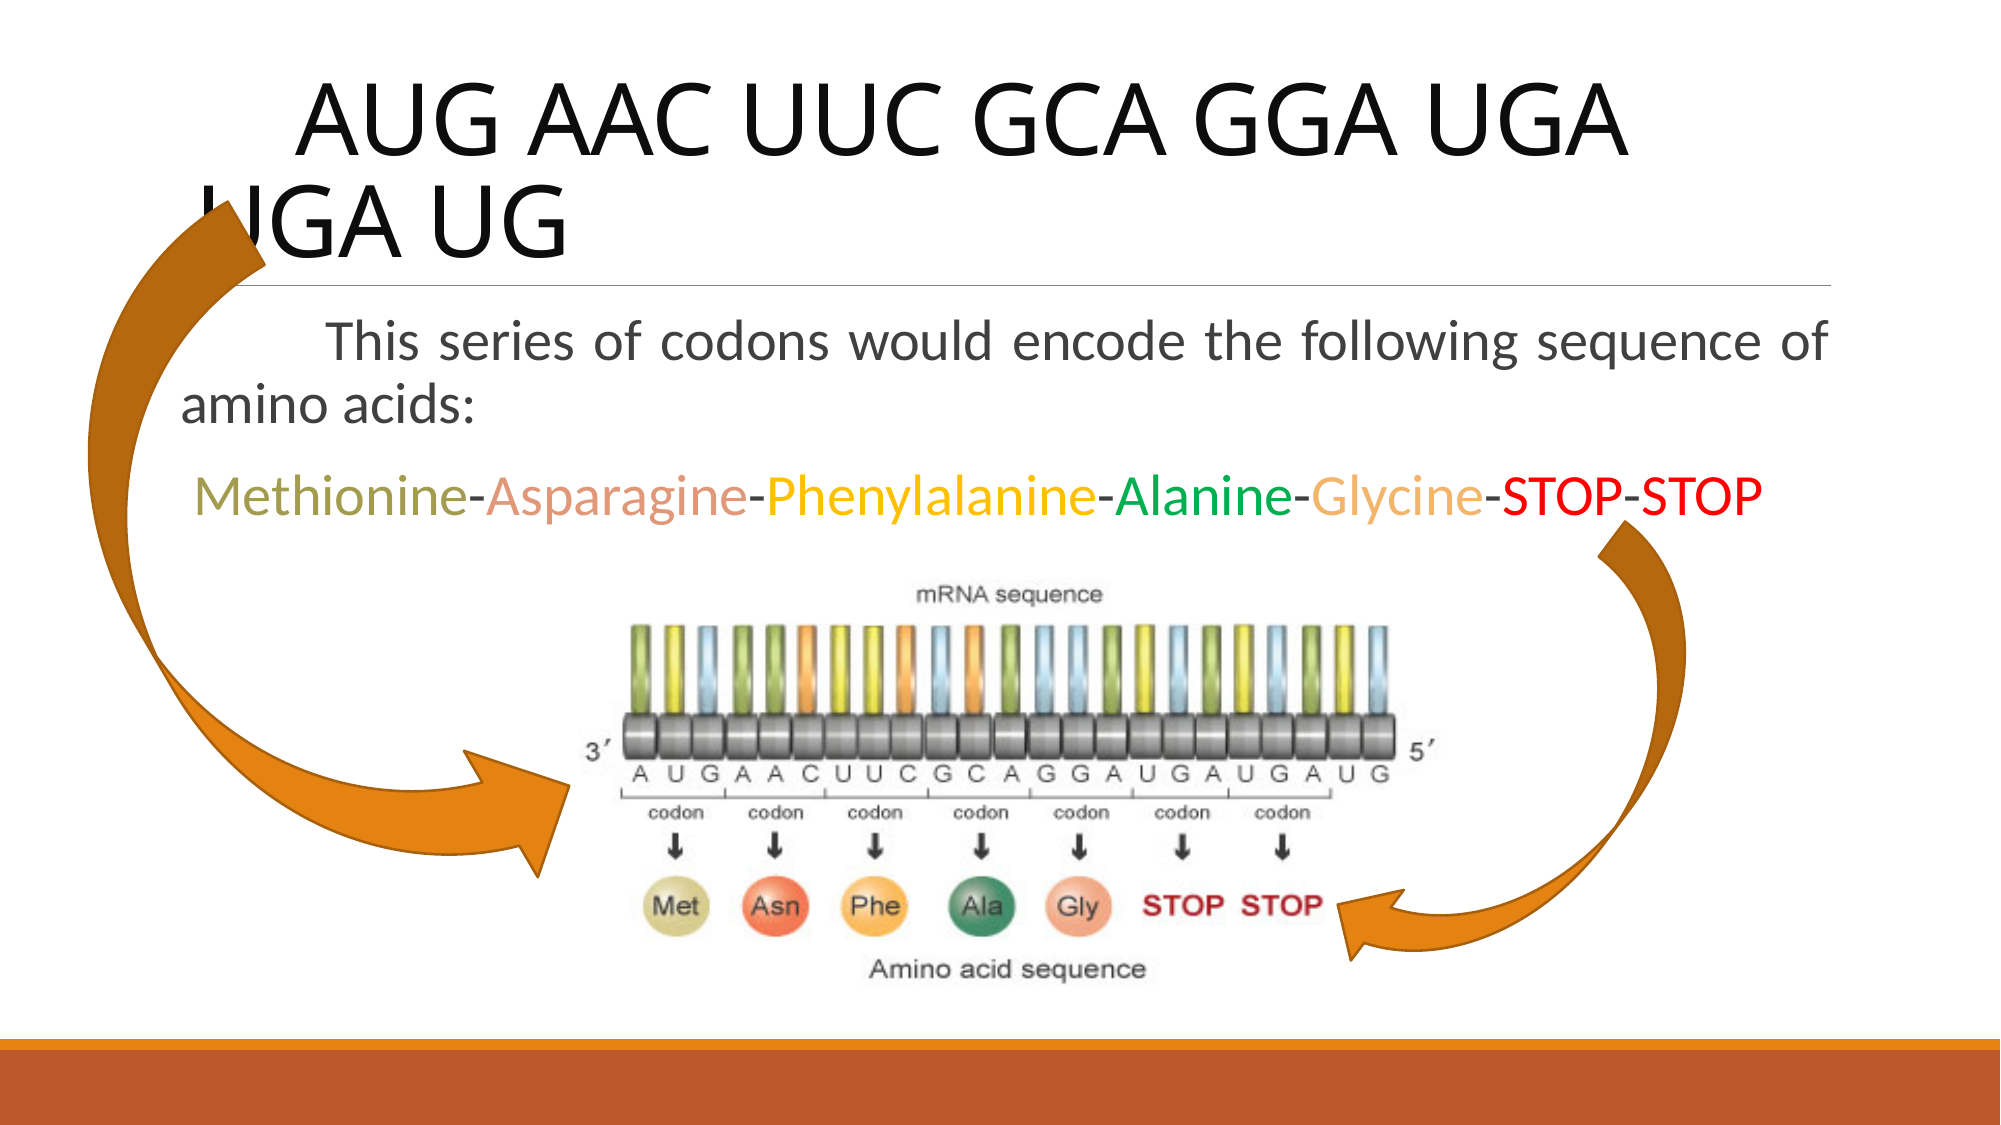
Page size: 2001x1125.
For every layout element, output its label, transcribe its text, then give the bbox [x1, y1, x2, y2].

text_box [1468, 520, 1687, 944]
picture [562, 563, 1459, 1004]
title AUG AAC UUC GCA GGA UGA UGA UG [180, 47, 1830, 285]
text_box [87, 200, 559, 879]
list This series of codons would encode the following sequence of amino acids: Methionine-Asparagine-Phenylalanine-Alanine-Glycine-STOP-STOP [180, 302, 1830, 963]
